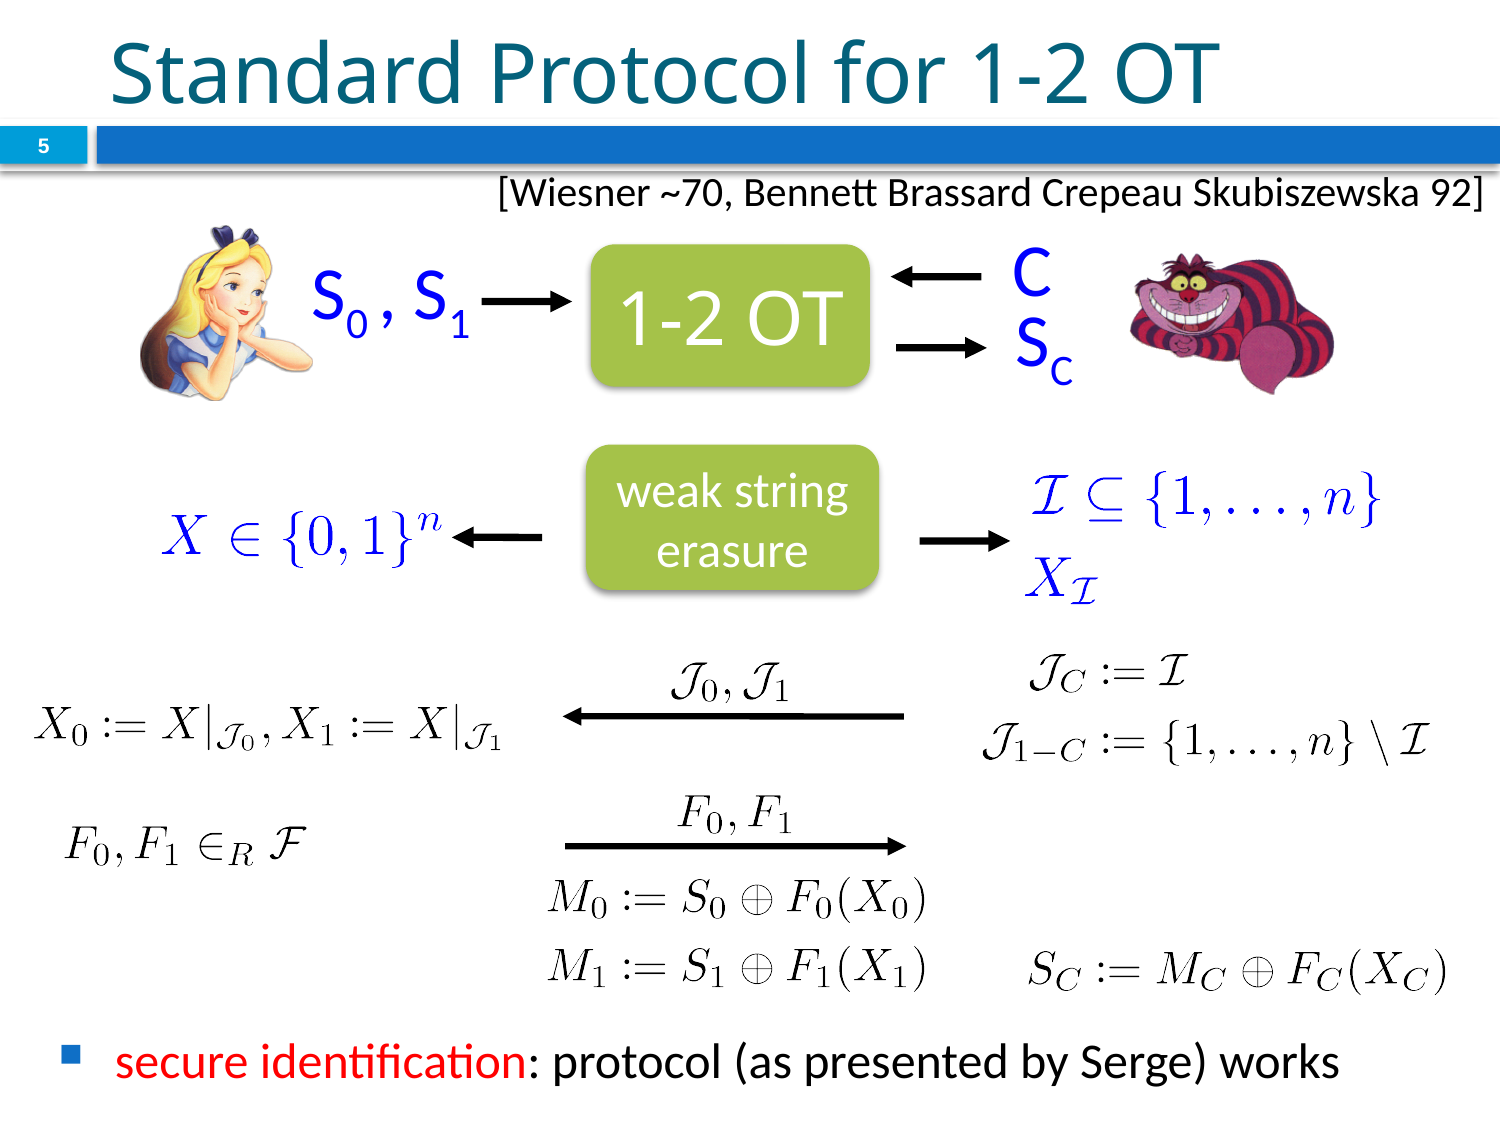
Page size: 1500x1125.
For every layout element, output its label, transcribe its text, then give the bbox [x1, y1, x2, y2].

picture [32, 703, 501, 755]
picture [1024, 947, 1447, 999]
slide_number 5 [0, 124, 88, 165]
text_box [Wiesner ~70, Bennett Brassard Crepeau Skubiszewska 92] [249, 157, 1500, 241]
text_box secure identification: protocol (as presented by Serge) works [44, 1021, 1450, 1125]
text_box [890, 213, 1088, 292]
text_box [317, 236, 573, 315]
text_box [562, 658, 905, 717]
picture [62, 822, 311, 869]
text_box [919, 470, 1386, 610]
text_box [158, 510, 543, 573]
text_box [546, 790, 928, 997]
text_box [895, 283, 1107, 362]
picture [140, 225, 313, 401]
text_box weak string erasure [585, 444, 880, 590]
text_box 1-2 OT [590, 244, 870, 387]
picture [1124, 248, 1337, 399]
title Standard Protocol for 1-2 OT [94, 0, 1338, 141]
picture [981, 650, 1432, 770]
